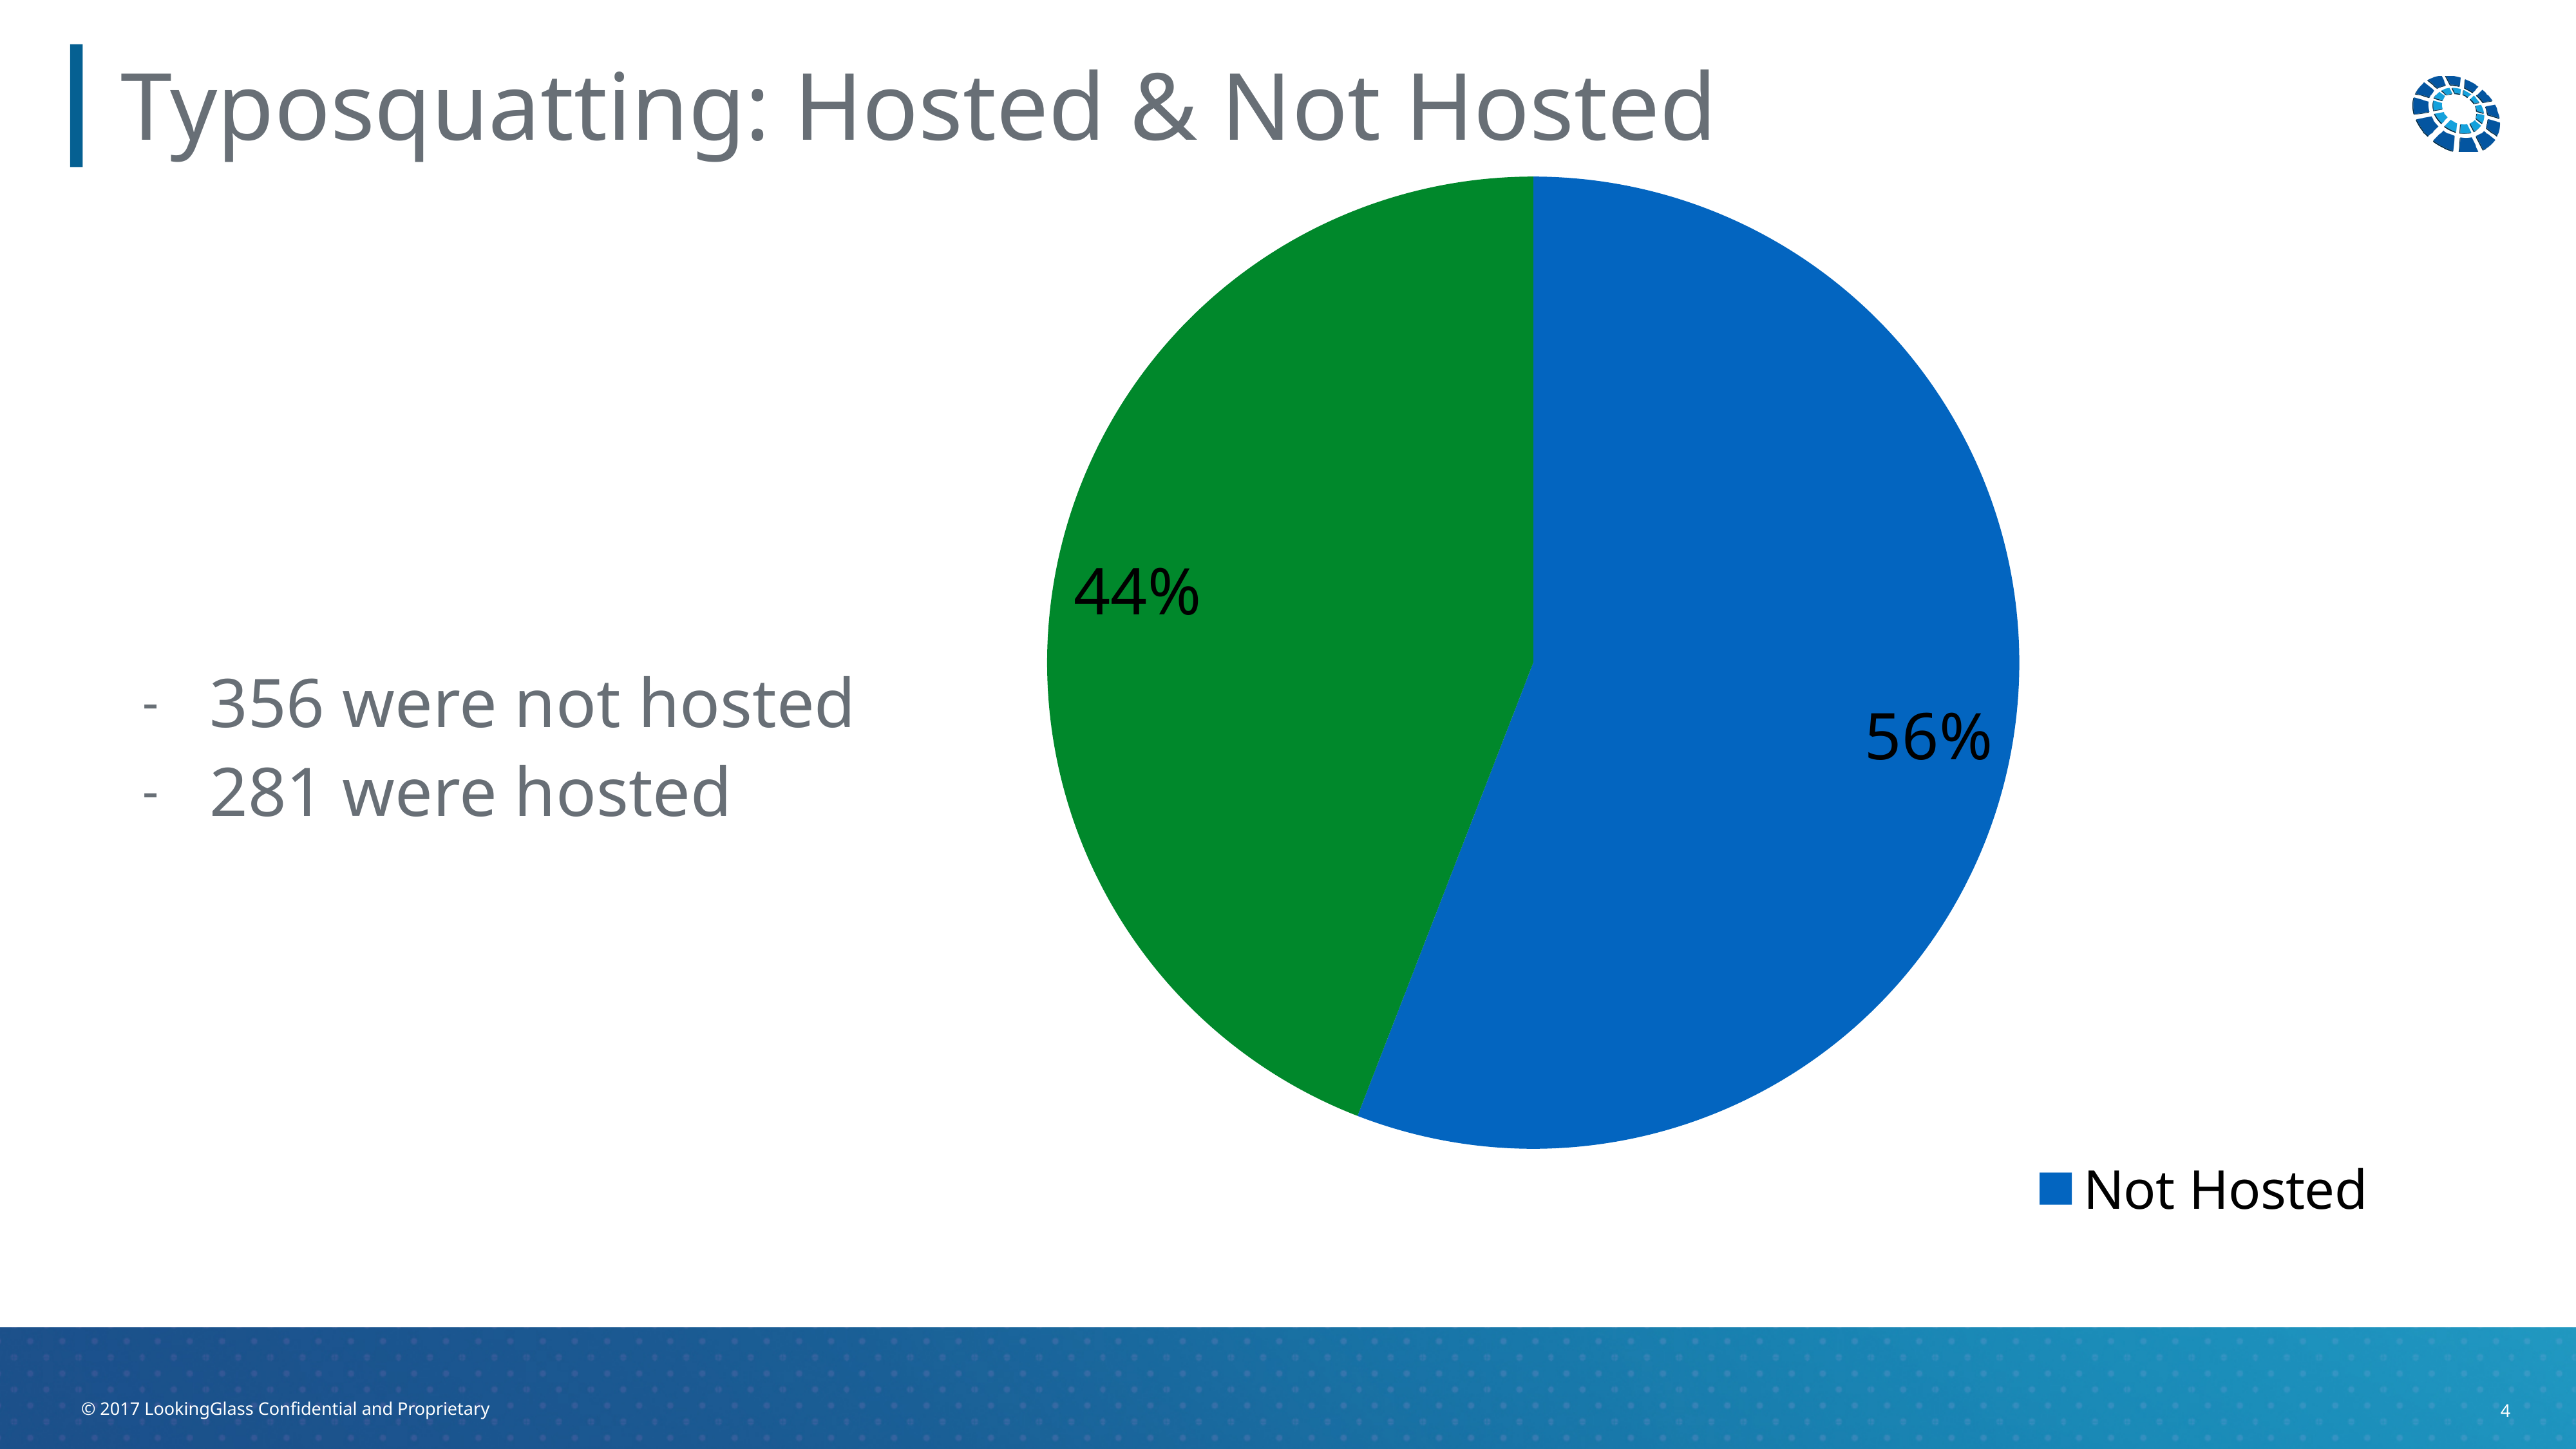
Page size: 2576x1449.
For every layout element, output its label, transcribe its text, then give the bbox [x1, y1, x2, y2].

chart [693, 150, 2411, 1296]
picture [0, 1327, 2576, 1449]
title Typosquatting: Hosted & Not Hosted [115, 41, 2530, 177]
list 356 were not hosted 281 were hosted [70, 276, 690, 1224]
